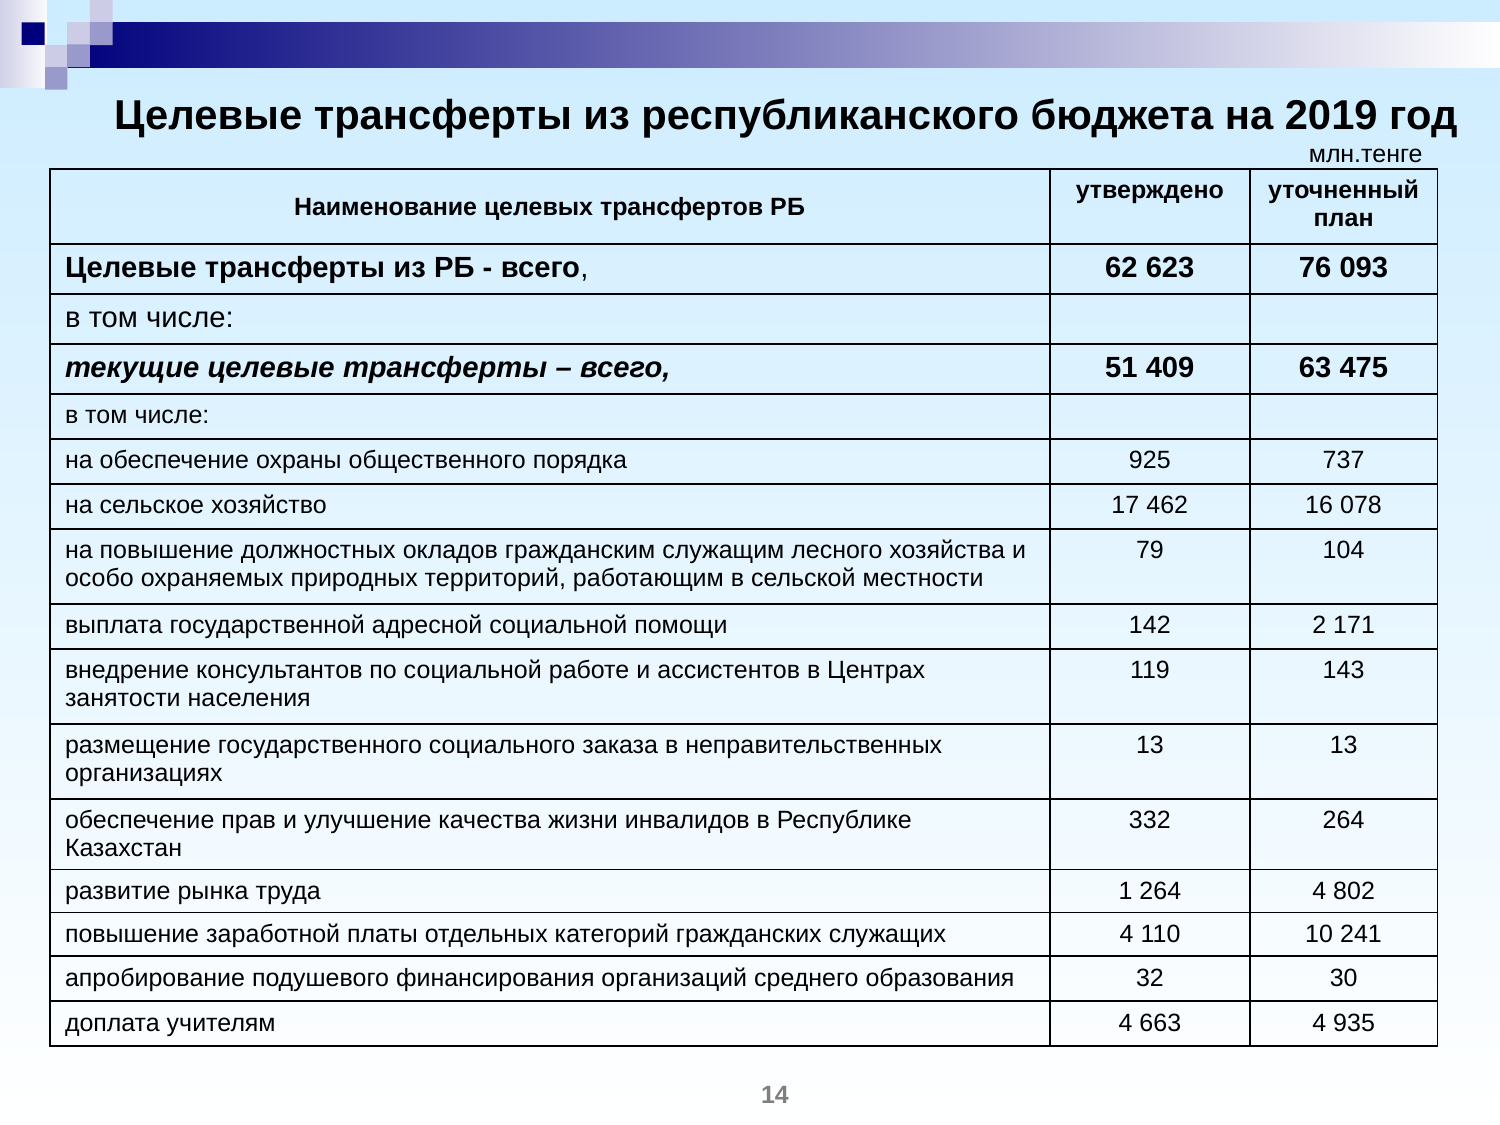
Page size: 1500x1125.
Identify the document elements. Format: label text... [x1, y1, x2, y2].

table_cell 4 110 [1051, 913, 1249, 955]
table_cell 17 462 [1051, 485, 1249, 528]
table_cell повышение заработной платы отдельных категорий гражданских служащих [51, 913, 1049, 955]
table_cell 4 802 [1251, 870, 1437, 912]
table_cell апробирование подушевого финансирования организаций среднего образования [51, 957, 1049, 1000]
table_cell размещение государственного социального заказа в неправительственных организациях [51, 725, 1049, 798]
table_cell в том числе: [51, 395, 1049, 438]
table_cell 30 [1251, 957, 1437, 1000]
table_cell 63 475 [1251, 345, 1437, 393]
text_box млн.тенге [1262, 136, 1469, 169]
table_cell доплата учителям [51, 1002, 1049, 1045]
text_box 14 [625, 1062, 925, 1125]
table_cell развитие рынка труда [51, 870, 1049, 912]
table_cell 13 [1251, 725, 1437, 798]
table_cell 104 [1251, 530, 1437, 603]
table_header Наименование целевых трансфертов РБ [51, 170, 1049, 243]
table_cell 16 078 [1251, 485, 1437, 528]
table_cell [1051, 395, 1249, 438]
table_cell текущие целевые трансферты – всего, [51, 345, 1049, 393]
table_cell 264 [1251, 800, 1437, 869]
table_cell 142 [1051, 605, 1249, 648]
title Целевые трансферты из республиканского бюджета на 2019 год [70, 87, 1500, 138]
table_cell [1251, 295, 1437, 343]
table_cell 1 264 [1051, 870, 1249, 912]
table_header уточненный план [1251, 170, 1437, 243]
table_cell 737 [1251, 440, 1437, 483]
table_cell 925 [1051, 440, 1249, 483]
table_cell Целевые трансферты из РБ - всего, [51, 245, 1049, 293]
table_cell на обеспечение охраны общественного порядка [51, 440, 1049, 483]
table_cell 119 [1051, 650, 1249, 723]
table_header утверждено [1051, 170, 1249, 243]
table_cell 4 663 [1051, 1002, 1249, 1045]
table_cell внедрение консультантов по социальной работе и ассистентов в Центрах занятости населения [51, 650, 1049, 723]
table_cell 32 [1051, 957, 1249, 1000]
table_cell [1051, 295, 1249, 343]
table_cell выплата государственной адресной социальной помощи [51, 605, 1049, 648]
table_cell [1251, 395, 1437, 438]
table_cell на повышение должностных окладов гражданским служащим лесного хозяйства и особо охраняемых природных территорий, работающим в сельской местности [51, 530, 1049, 603]
table_cell 10 241 [1251, 913, 1437, 955]
table_cell 51 409 [1051, 345, 1249, 393]
table_cell 4 935 [1251, 1002, 1437, 1045]
table_cell 79 [1051, 530, 1249, 603]
table_cell 2 171 [1251, 605, 1437, 648]
table_cell 13 [1051, 725, 1249, 798]
table_cell в том числе: [51, 295, 1049, 343]
table_cell 62 623 [1051, 245, 1249, 293]
table_cell обеспечение прав и улучшение качества жизни инвалидов в Республике Казахстан [51, 800, 1049, 869]
table_cell 332 [1051, 800, 1249, 869]
table_cell 76 093 [1251, 245, 1437, 293]
table_cell 143 [1251, 650, 1437, 723]
table_cell на сельское хозяйство [51, 485, 1049, 528]
